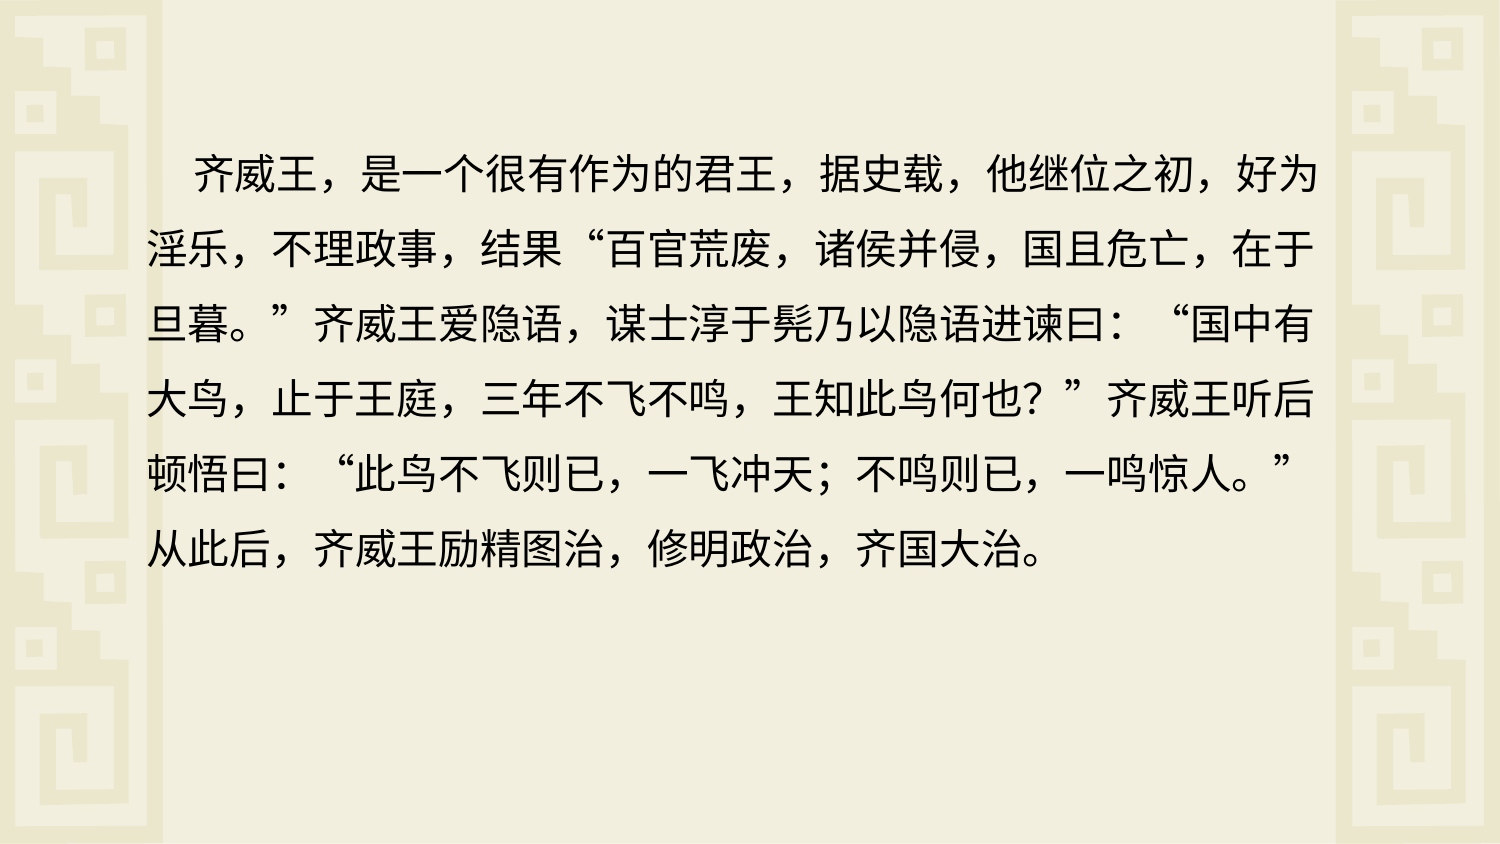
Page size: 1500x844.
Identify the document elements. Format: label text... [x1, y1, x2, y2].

text_box 齐威王，是一个很有作为的君王，据史载，他继位之初，好为淫乐，不理政事，结果“百官荒废，诸侯并侵，国且危亡，在于旦暮。”齐威王爱隐语，谋士淳于髡乃以隐语进谏曰：“国中有大鸟，止于王庭，三年不飞不鸣，王知此鸟何也？”齐威王听后顿悟曰：“此鸟不飞则已，一飞冲天；不鸣则已，一鸣惊人。”从此后，齐威王励精图治，修明政治，齐国大治。 [131, 115, 1369, 581]
